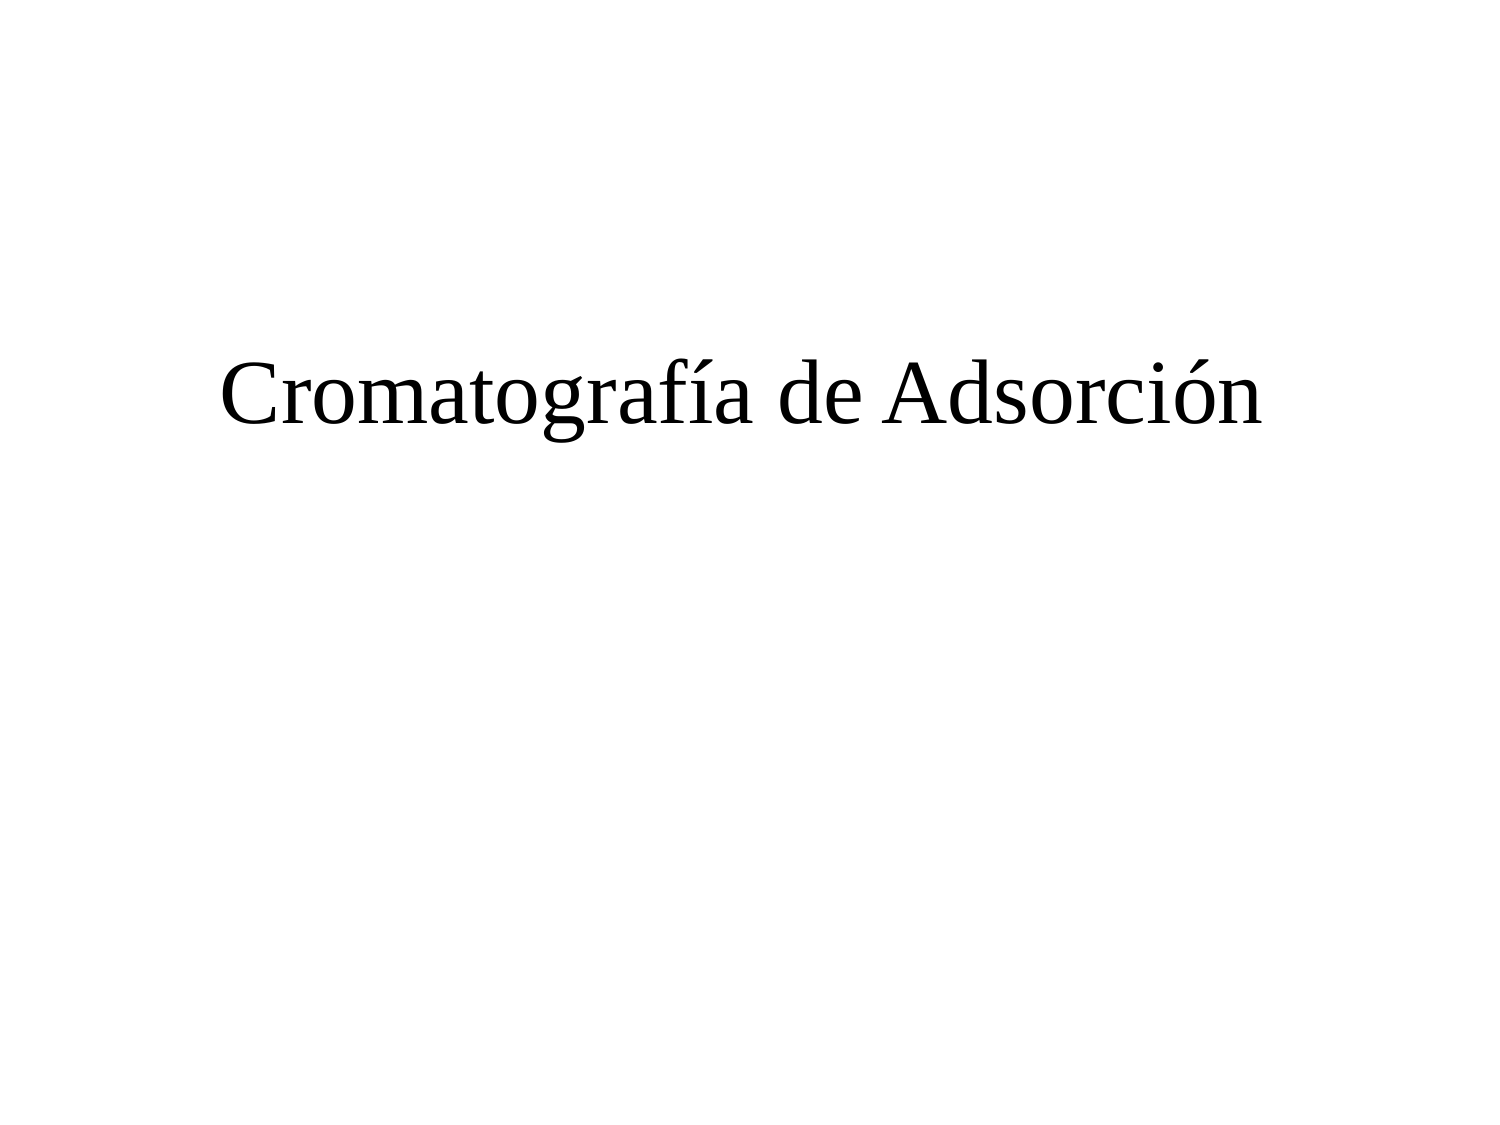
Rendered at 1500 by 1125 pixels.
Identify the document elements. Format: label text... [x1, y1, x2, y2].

title Cromatografía de Adsorción [105, 292, 1381, 481]
